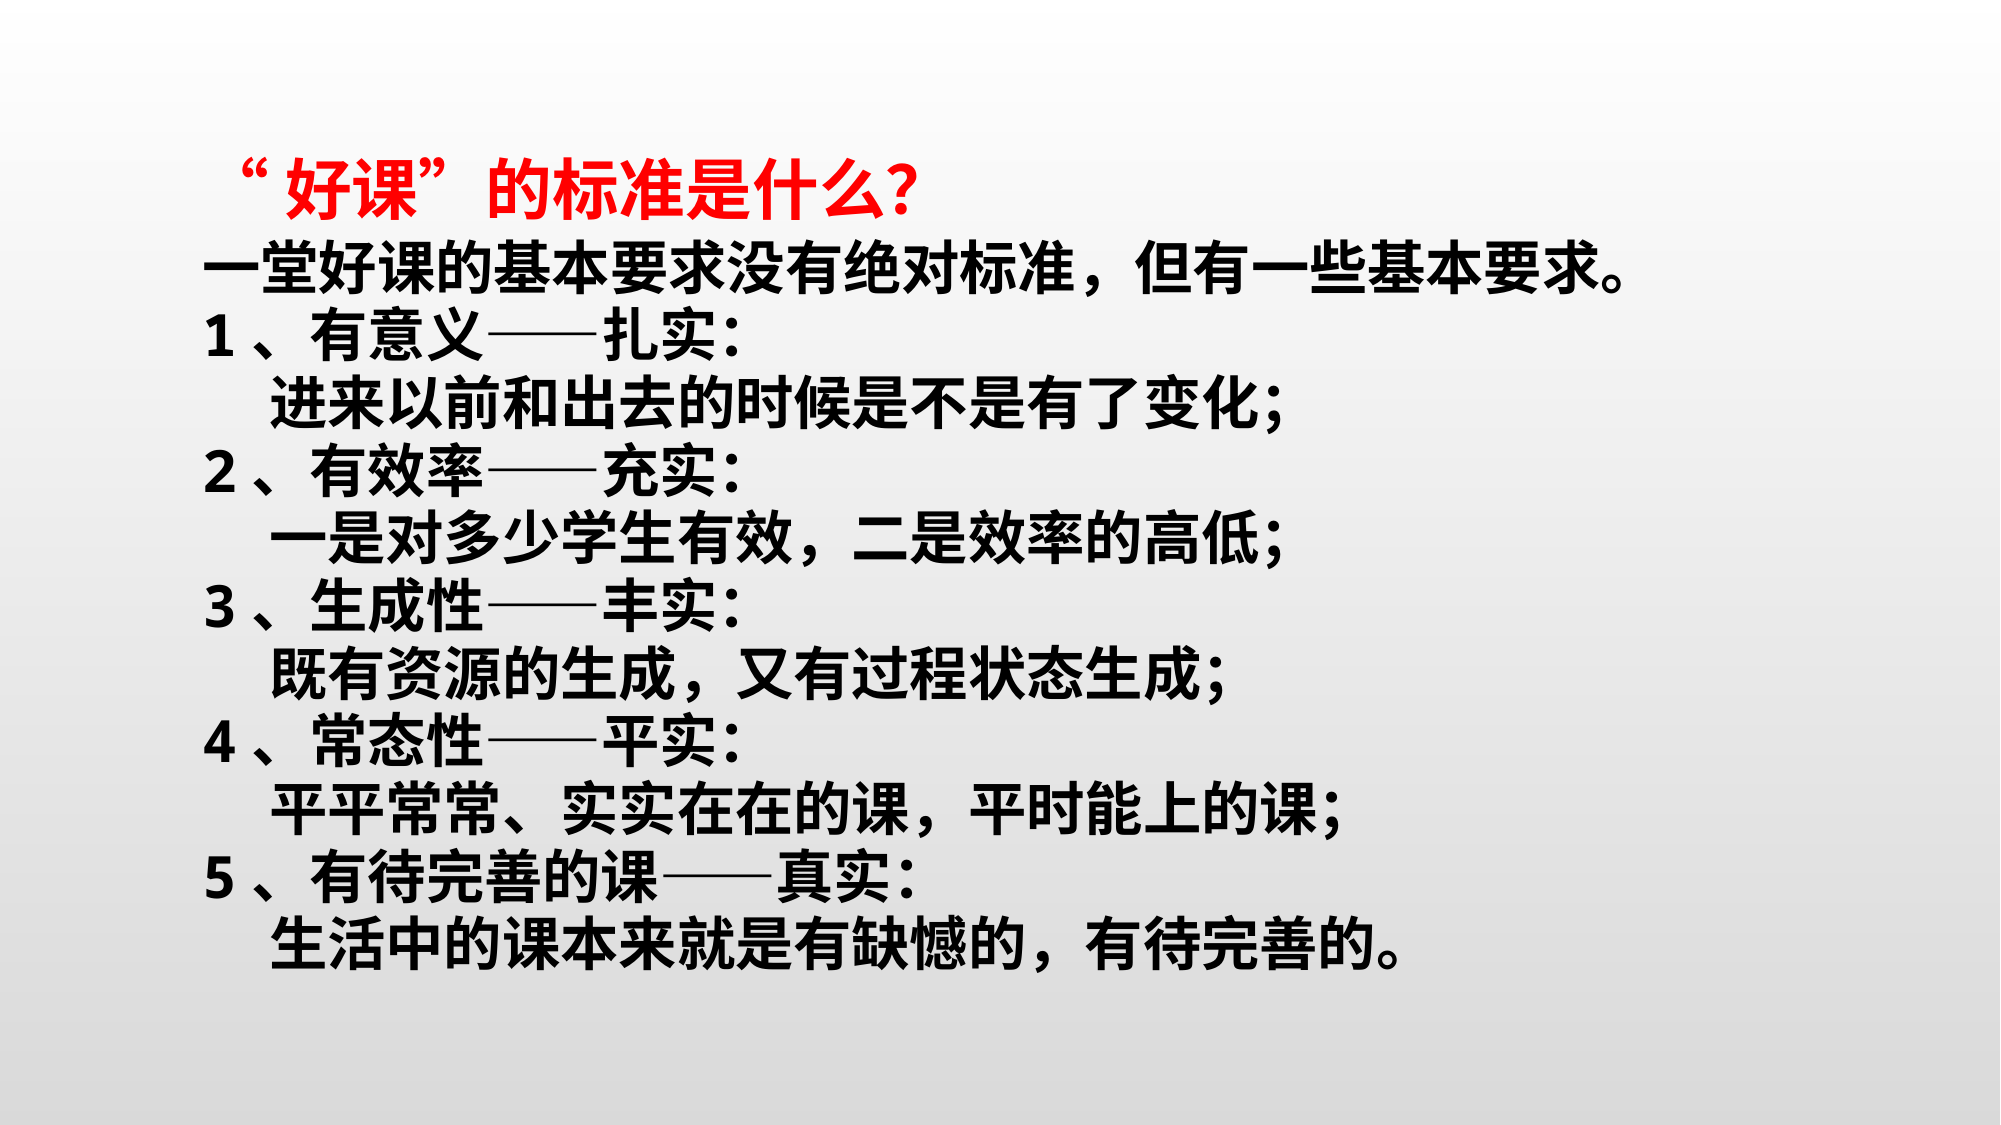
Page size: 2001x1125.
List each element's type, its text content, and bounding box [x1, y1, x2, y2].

text_box “好课”的标准是什么？ [187, 100, 1038, 236]
text_box 一堂好课的基本要求没有绝对标准，但有一些基本要求。 1、有意义——扎实： 进来以前和出去的时候是不是有了变化； 2、有效率——充实： 一是对多少学生有效，二是效率的高低； 3、生成性——丰实： 既有资源的生成，又有过程状态生成； 4、常态性——平实： 平平常常、实实在在的课，平时能上的课； 5、有待完善的课——真实： 生活中的课本来就是有缺憾的，有待完善的。 [187, 236, 1829, 1065]
